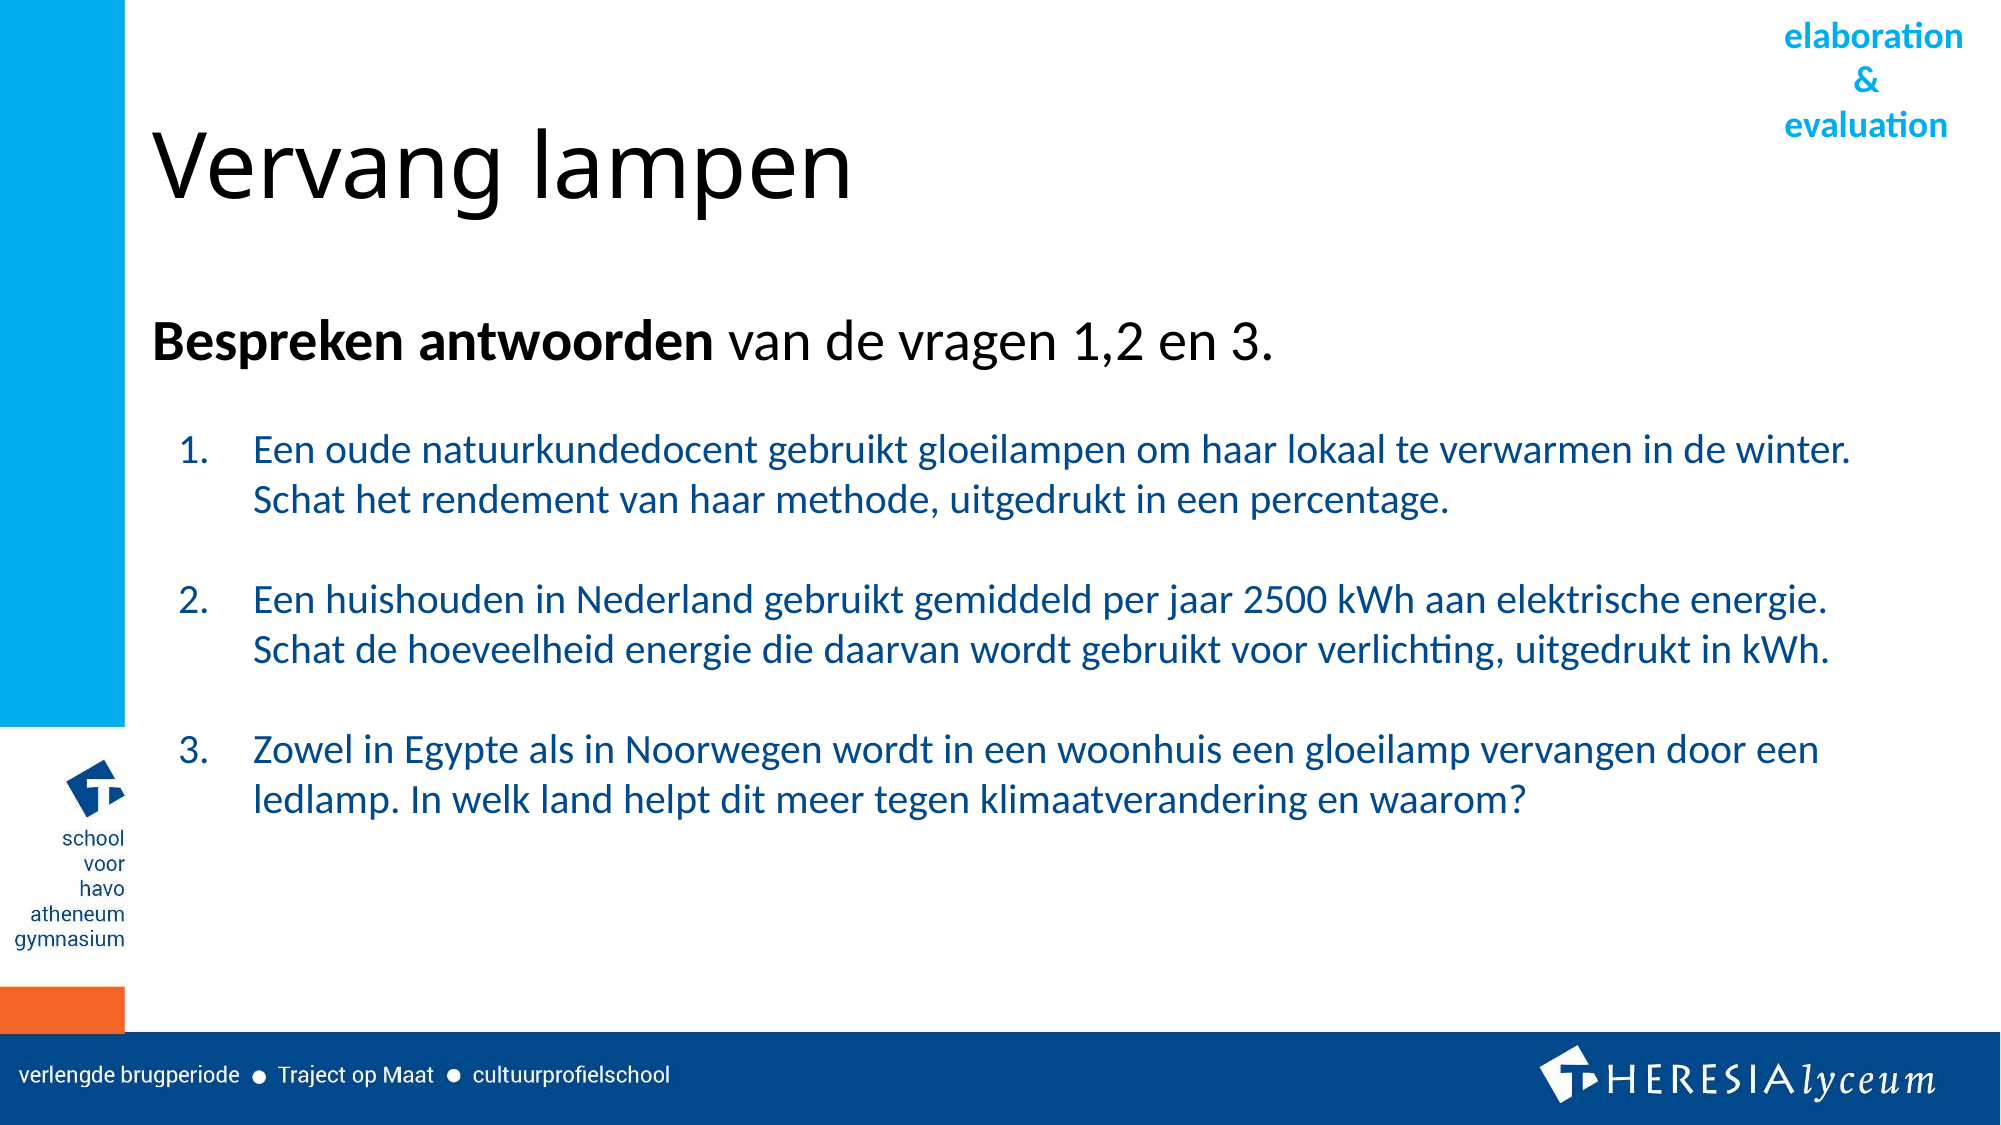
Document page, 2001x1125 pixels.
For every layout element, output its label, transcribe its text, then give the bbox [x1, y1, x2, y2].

picture [0, 0, 2001, 1125]
text_box elaboration [1769, 4, 1980, 64]
list Bespreken antwoorden van de vragen 1,2 en 3. [137, 302, 1963, 970]
title Vervang lampen [137, 59, 1863, 278]
text_box Een oude natuurkundedocent gebruikt gloeilampen om haar lokaal te verwarmen in de winter. Schat het rendement van haar methode, uitgedrukt in een percentage. Een huishouden in Nederland gebruikt gemiddeld per jaar 2500 kWh aan elektrische energie. Schat de hoeveelheid energie die daarvan wordt gebruikt voor verlichting, uitgedrukt in kWh. Zowel in Egypte als in Noorwegen wordt in een woonhuis een gloeilamp vervangen door een ledlamp. In welk land helpt dit meer tegen klimaatverandering en waarom? [163, 414, 1875, 830]
text_box & evaluation [1769, 47, 1964, 152]
